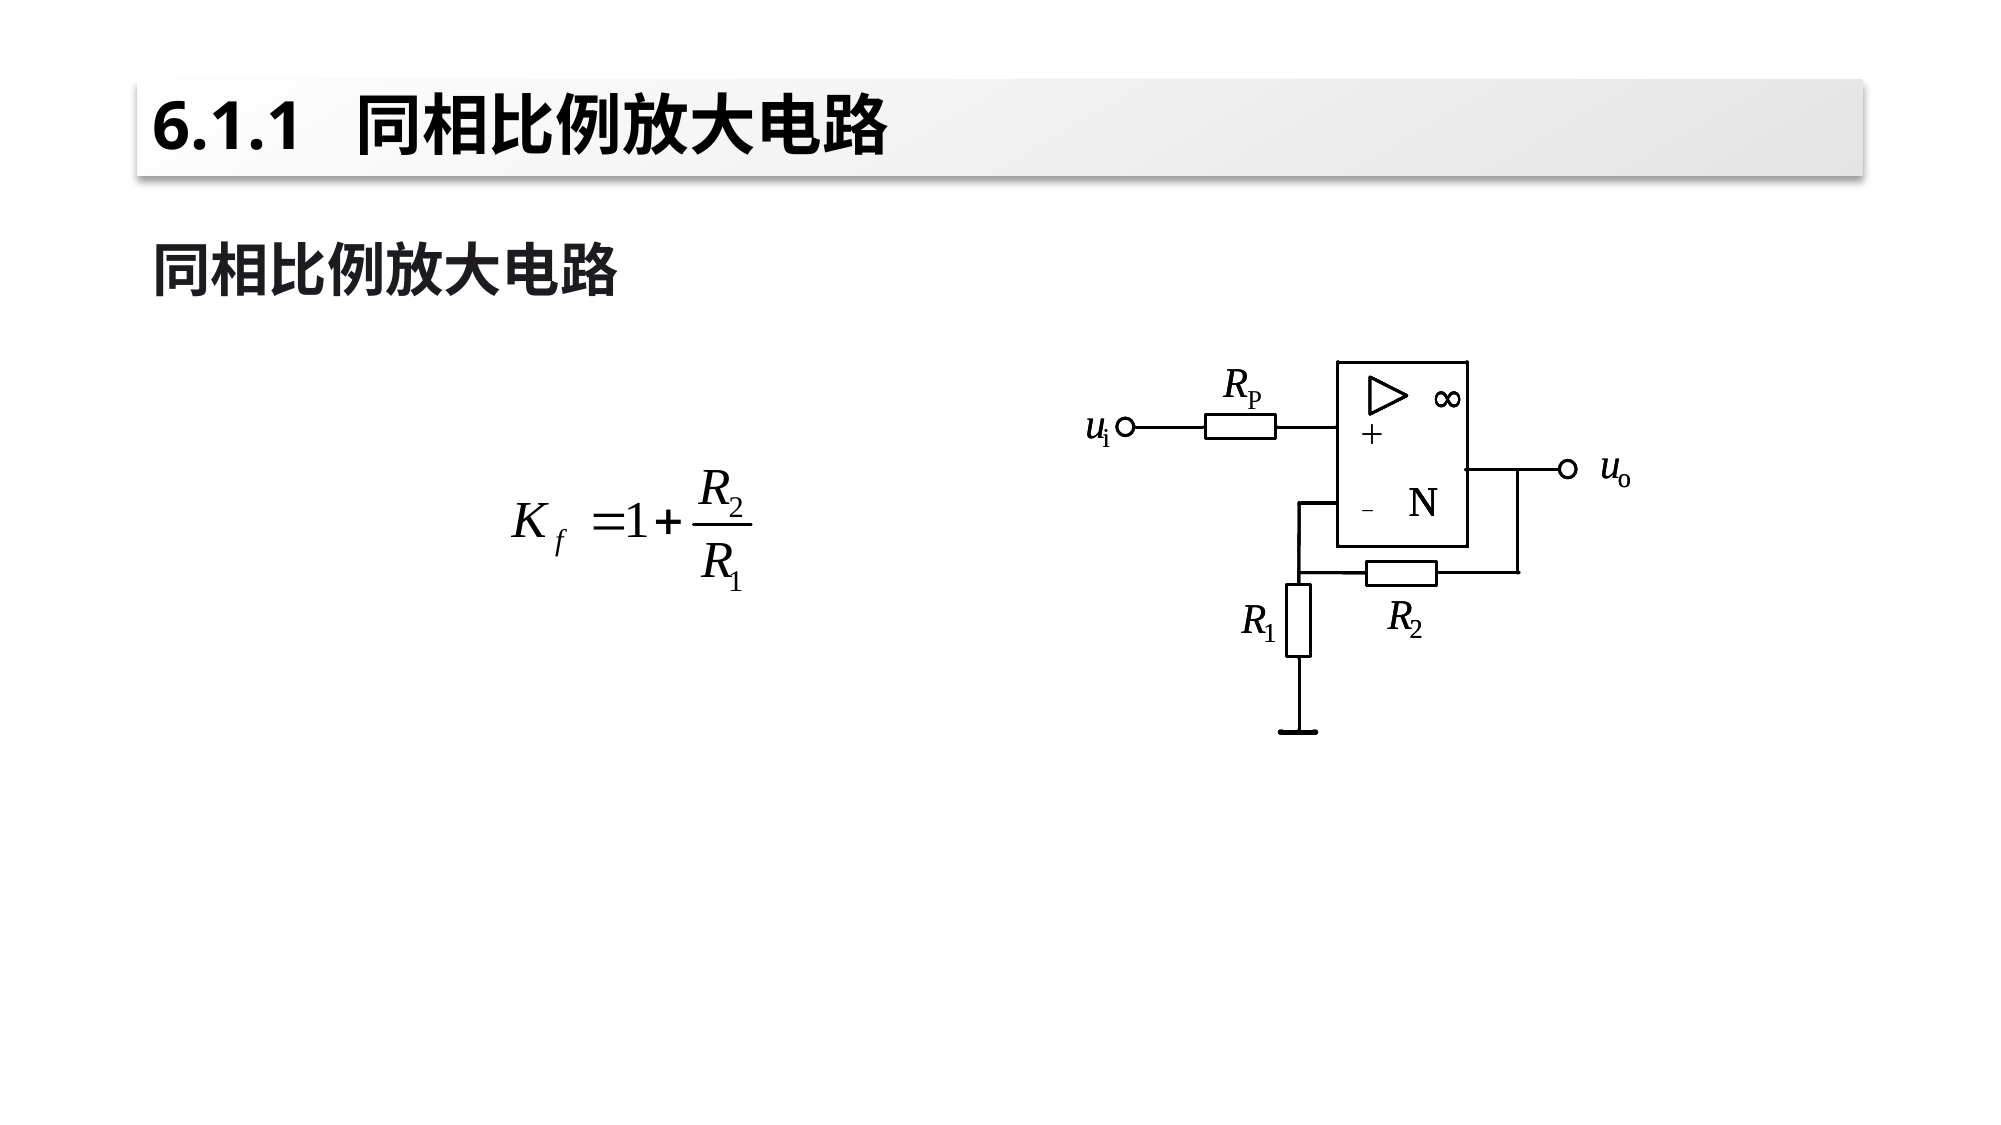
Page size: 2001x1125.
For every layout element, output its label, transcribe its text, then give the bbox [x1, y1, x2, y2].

list 同相比例放大电路 [137, 191, 1863, 1014]
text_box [502, 454, 761, 603]
title 6.1.1 同相比例放大电路 [137, 79, 1863, 176]
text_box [1074, 356, 1640, 740]
